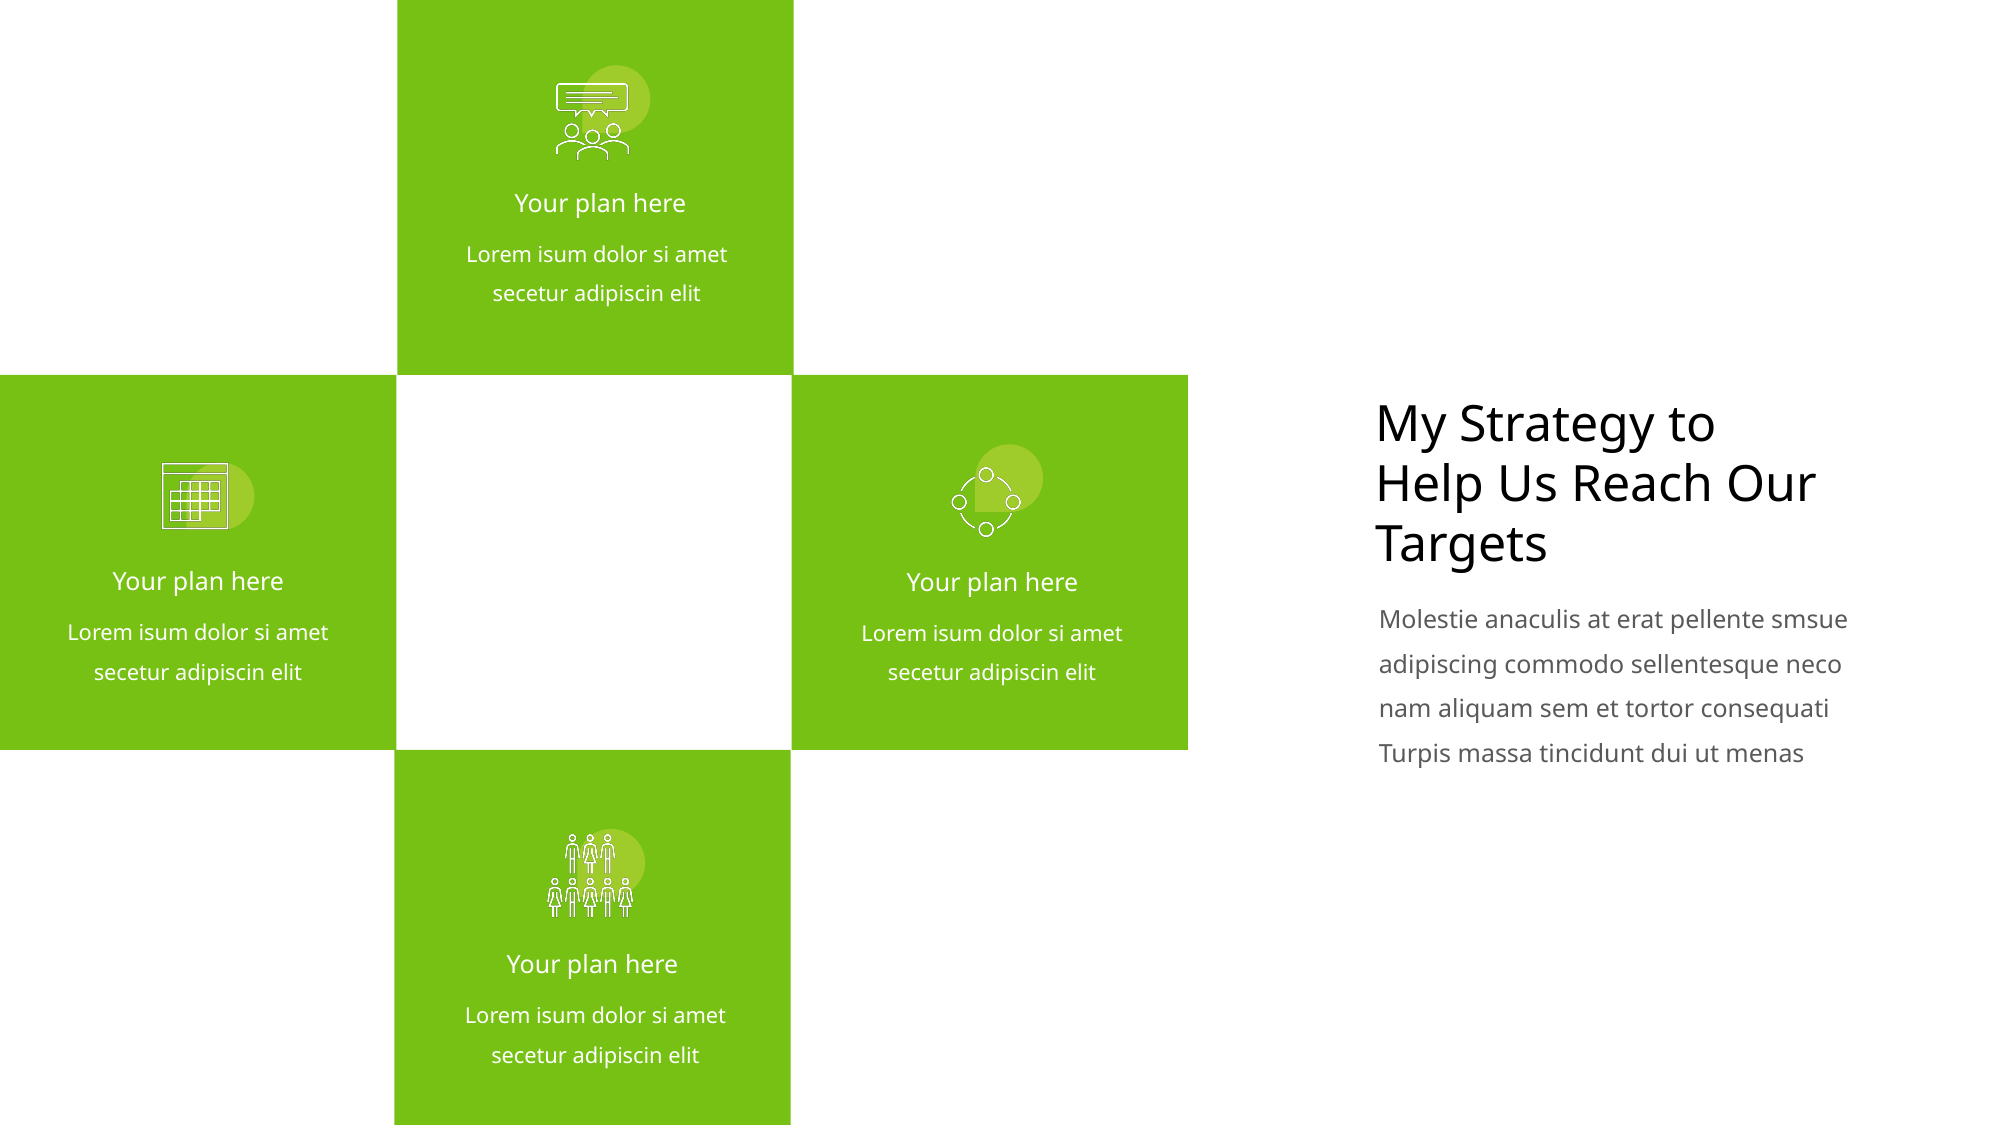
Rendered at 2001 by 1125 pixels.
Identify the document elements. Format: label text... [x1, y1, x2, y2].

text_box My Strategy to Help Us Reach Our Targets [1361, 383, 1834, 579]
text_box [148, 449, 255, 543]
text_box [544, 65, 651, 169]
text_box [939, 444, 1044, 549]
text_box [543, 828, 646, 923]
picture [0, 0, 1188, 1125]
text_box Molestie anaculis at erat pellente smsue adipiscing commodo sellentesque neco nam aliquam sem et tortor consequati Turpis massa tincidunt dui ut menas [1364, 580, 1878, 776]
